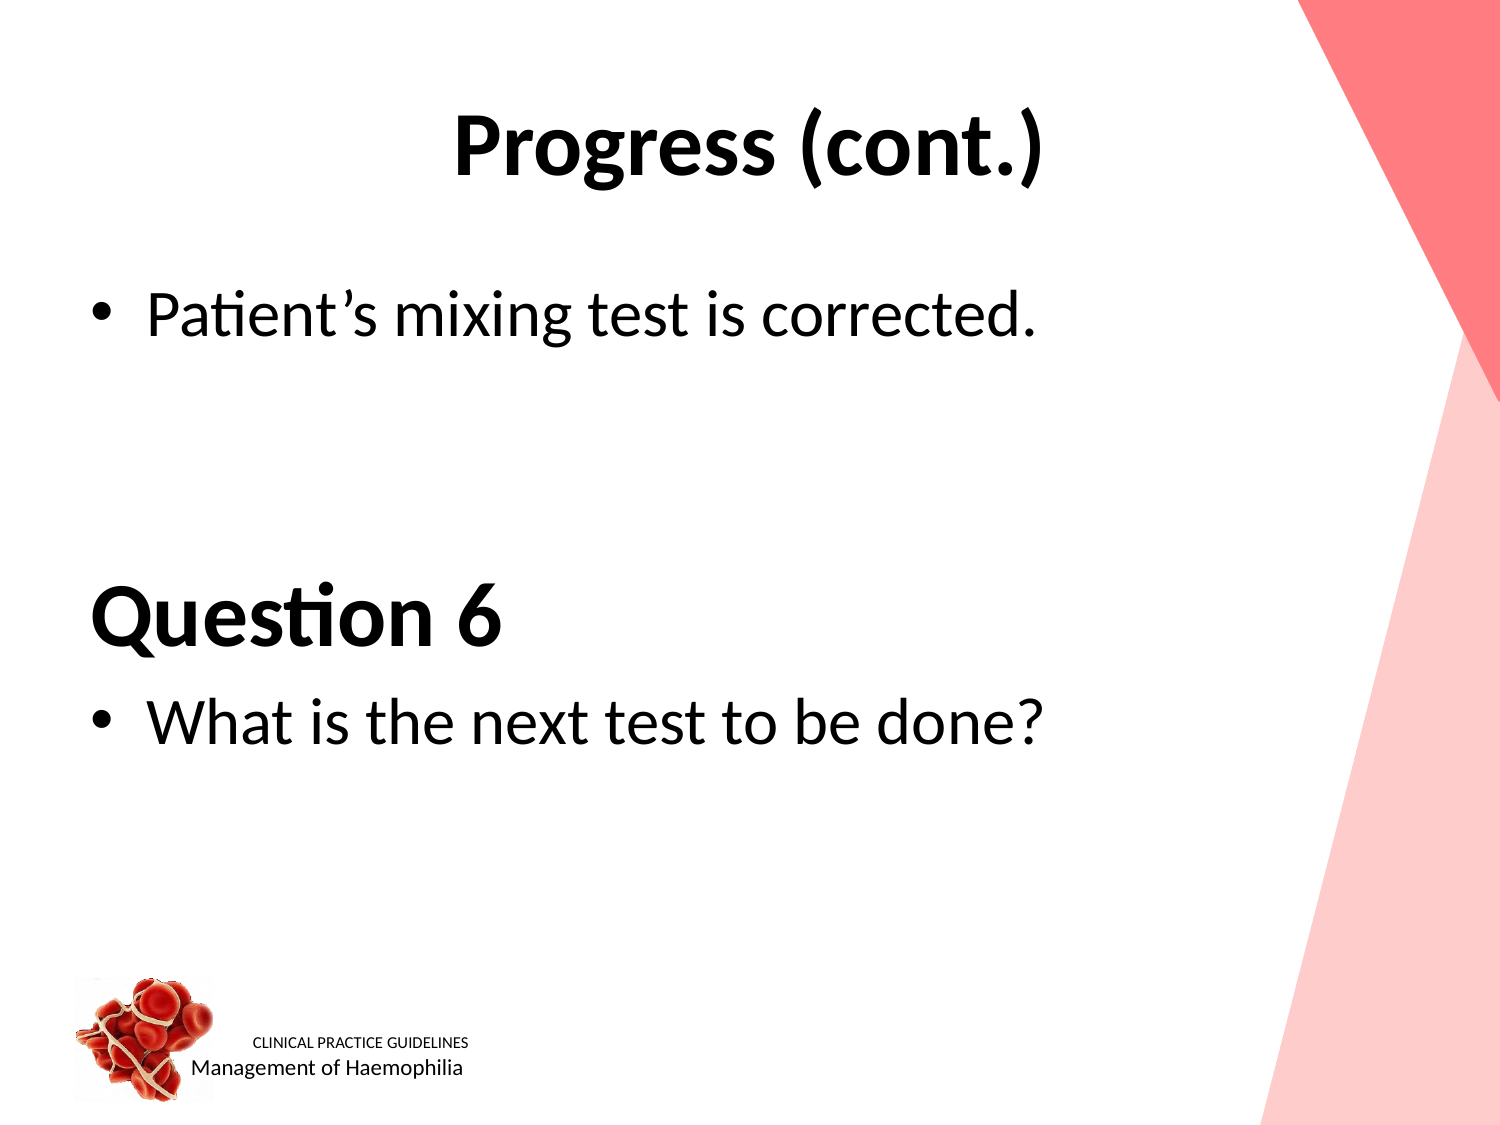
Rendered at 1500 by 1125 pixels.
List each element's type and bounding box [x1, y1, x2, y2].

text_box [74, 0, 1500, 1125]
